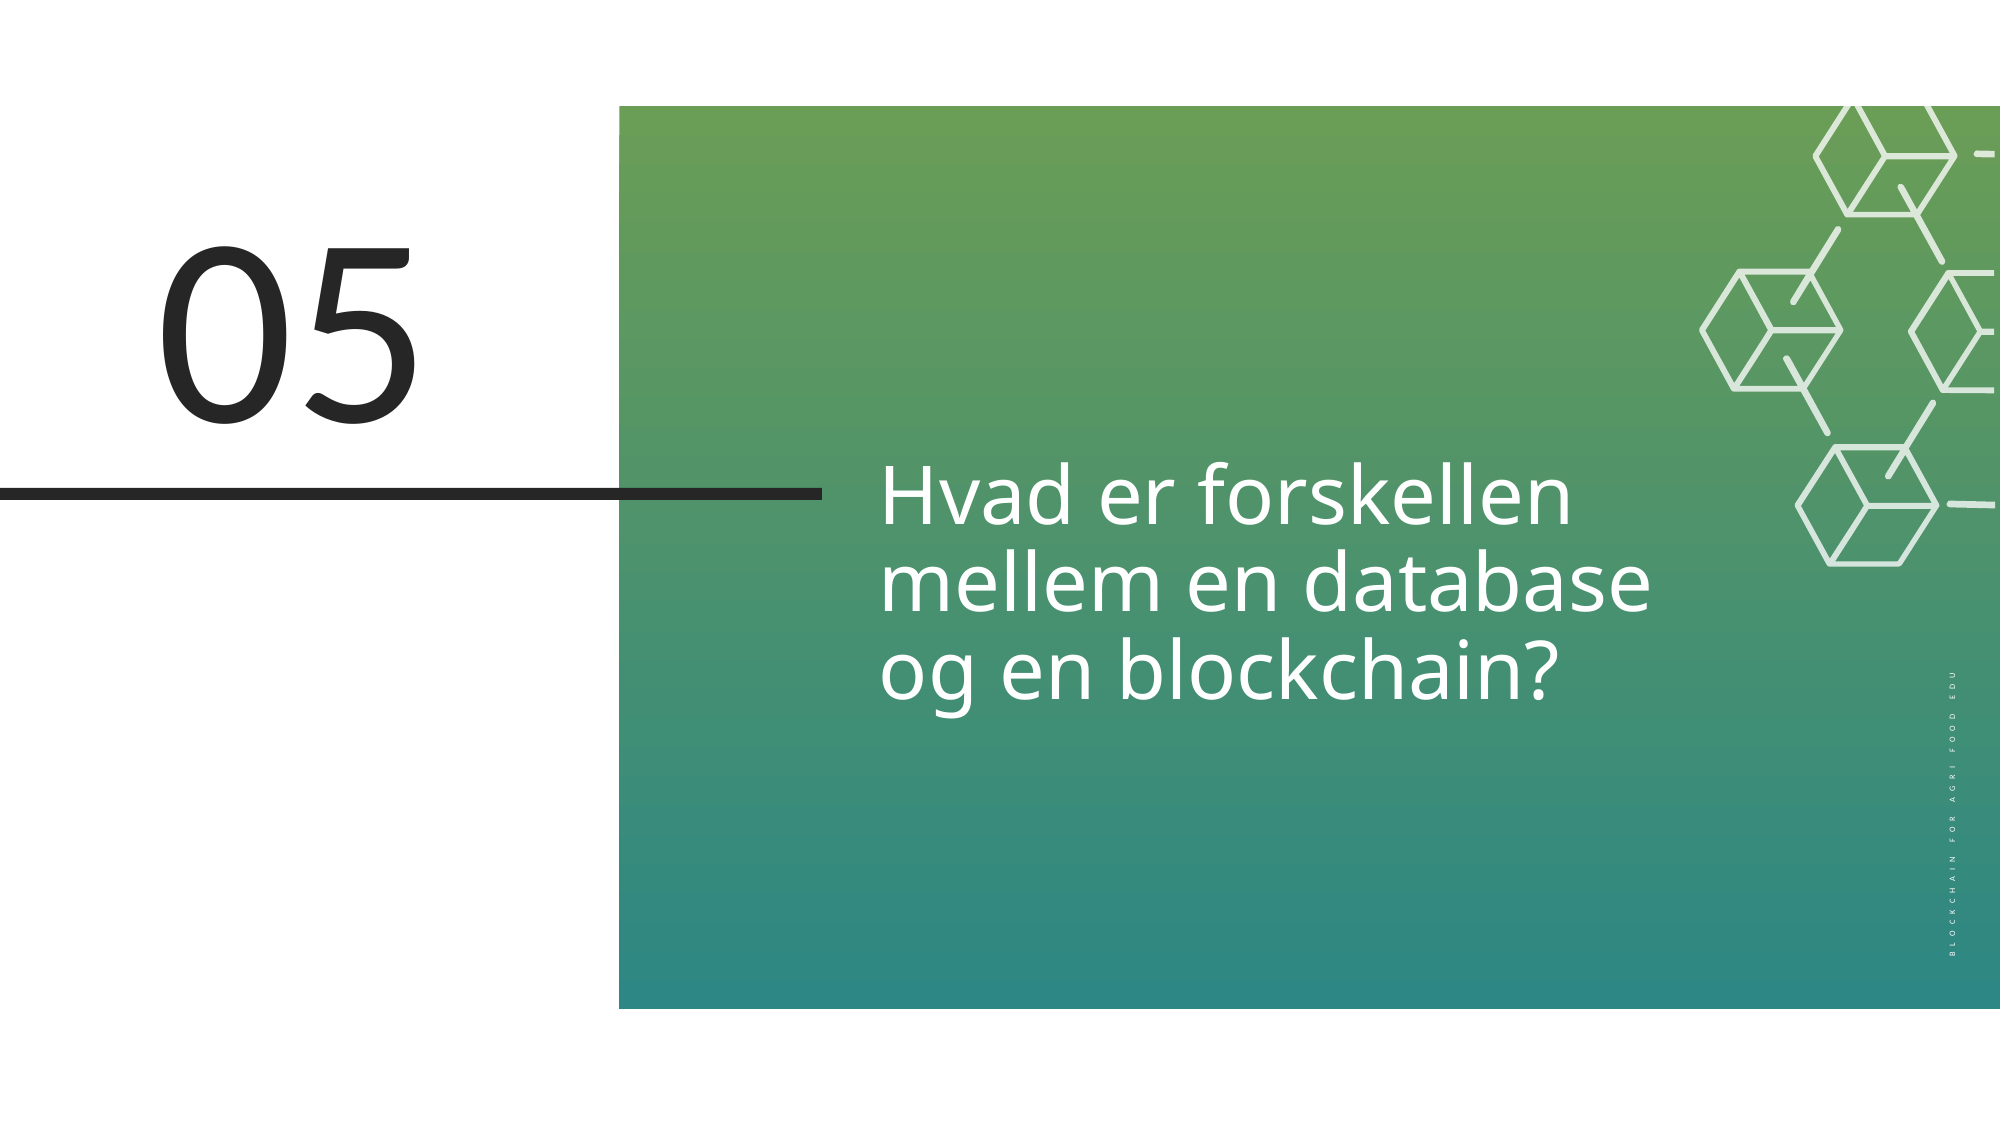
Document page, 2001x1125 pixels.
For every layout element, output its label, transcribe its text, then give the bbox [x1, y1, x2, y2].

list Hvad er forskellen mellem en database og en blockchain? [864, 446, 1709, 899]
list 05 [141, 180, 481, 277]
